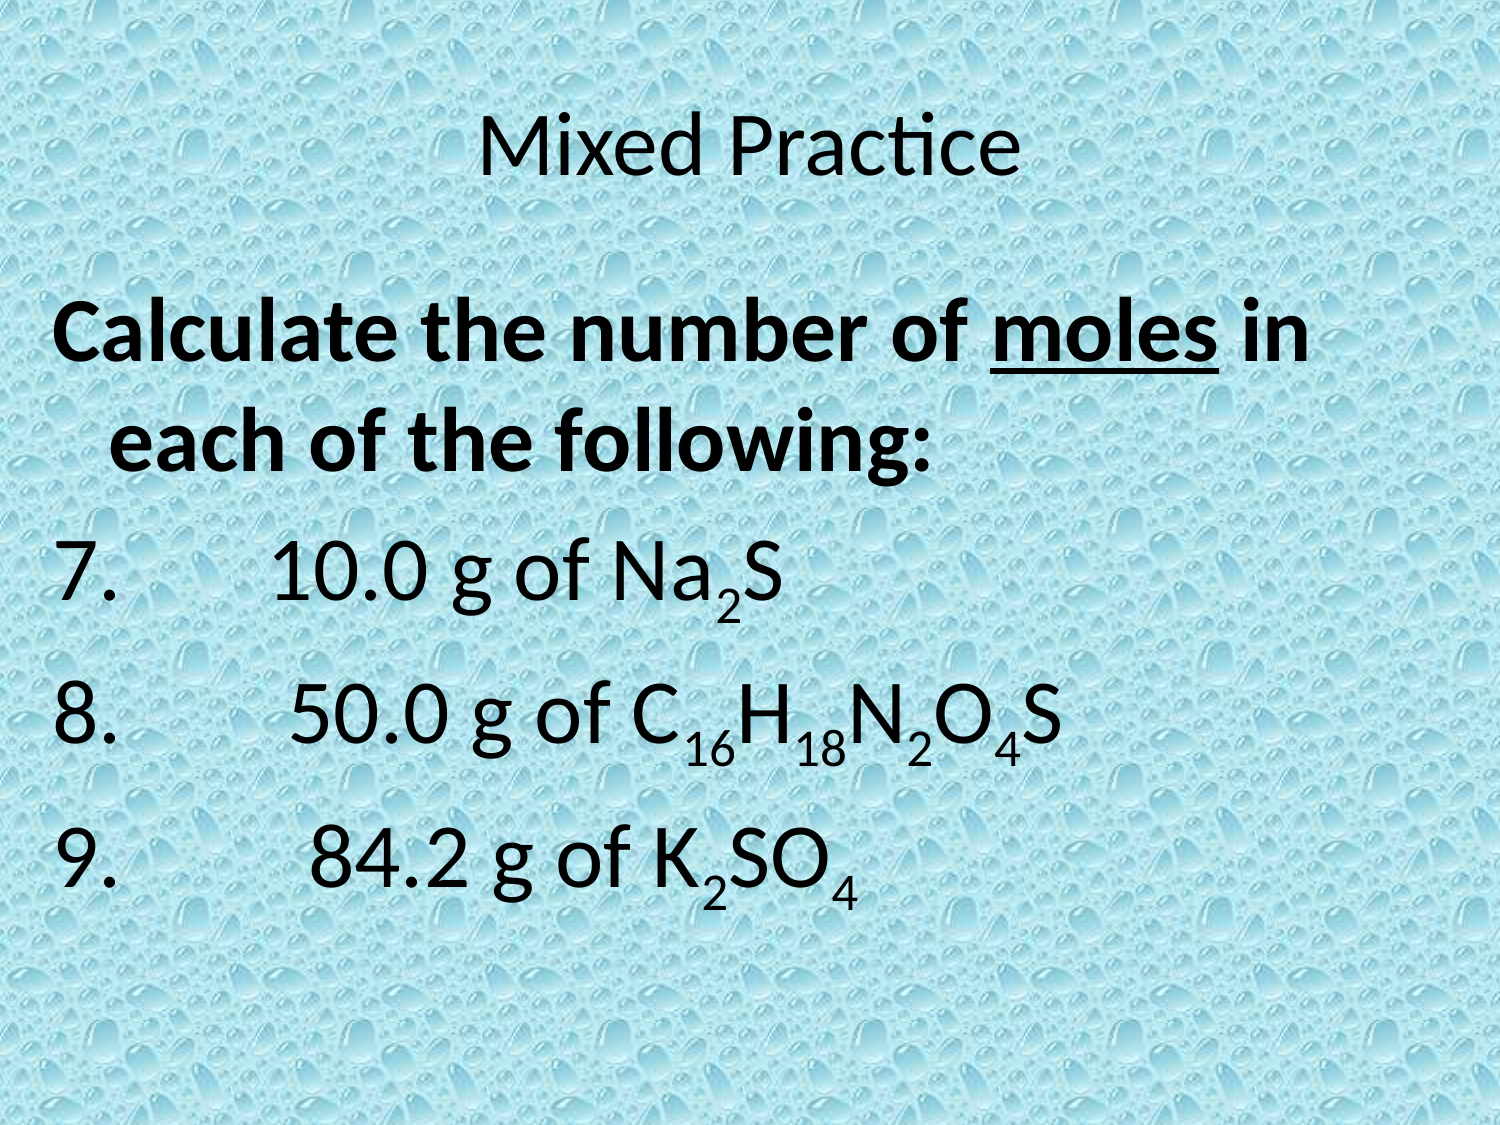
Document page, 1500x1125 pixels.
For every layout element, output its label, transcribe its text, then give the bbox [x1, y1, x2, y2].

list Calculate the number of moles in each of the following: 7. 10.0 g of Na2S 8. 50.0 g of C16H18N2O4S 9. 84.2 g of K2SO4 [37, 262, 1500, 1005]
picture [0, 0, 1500, 1125]
title Mixed Practice [75, 45, 1425, 233]
